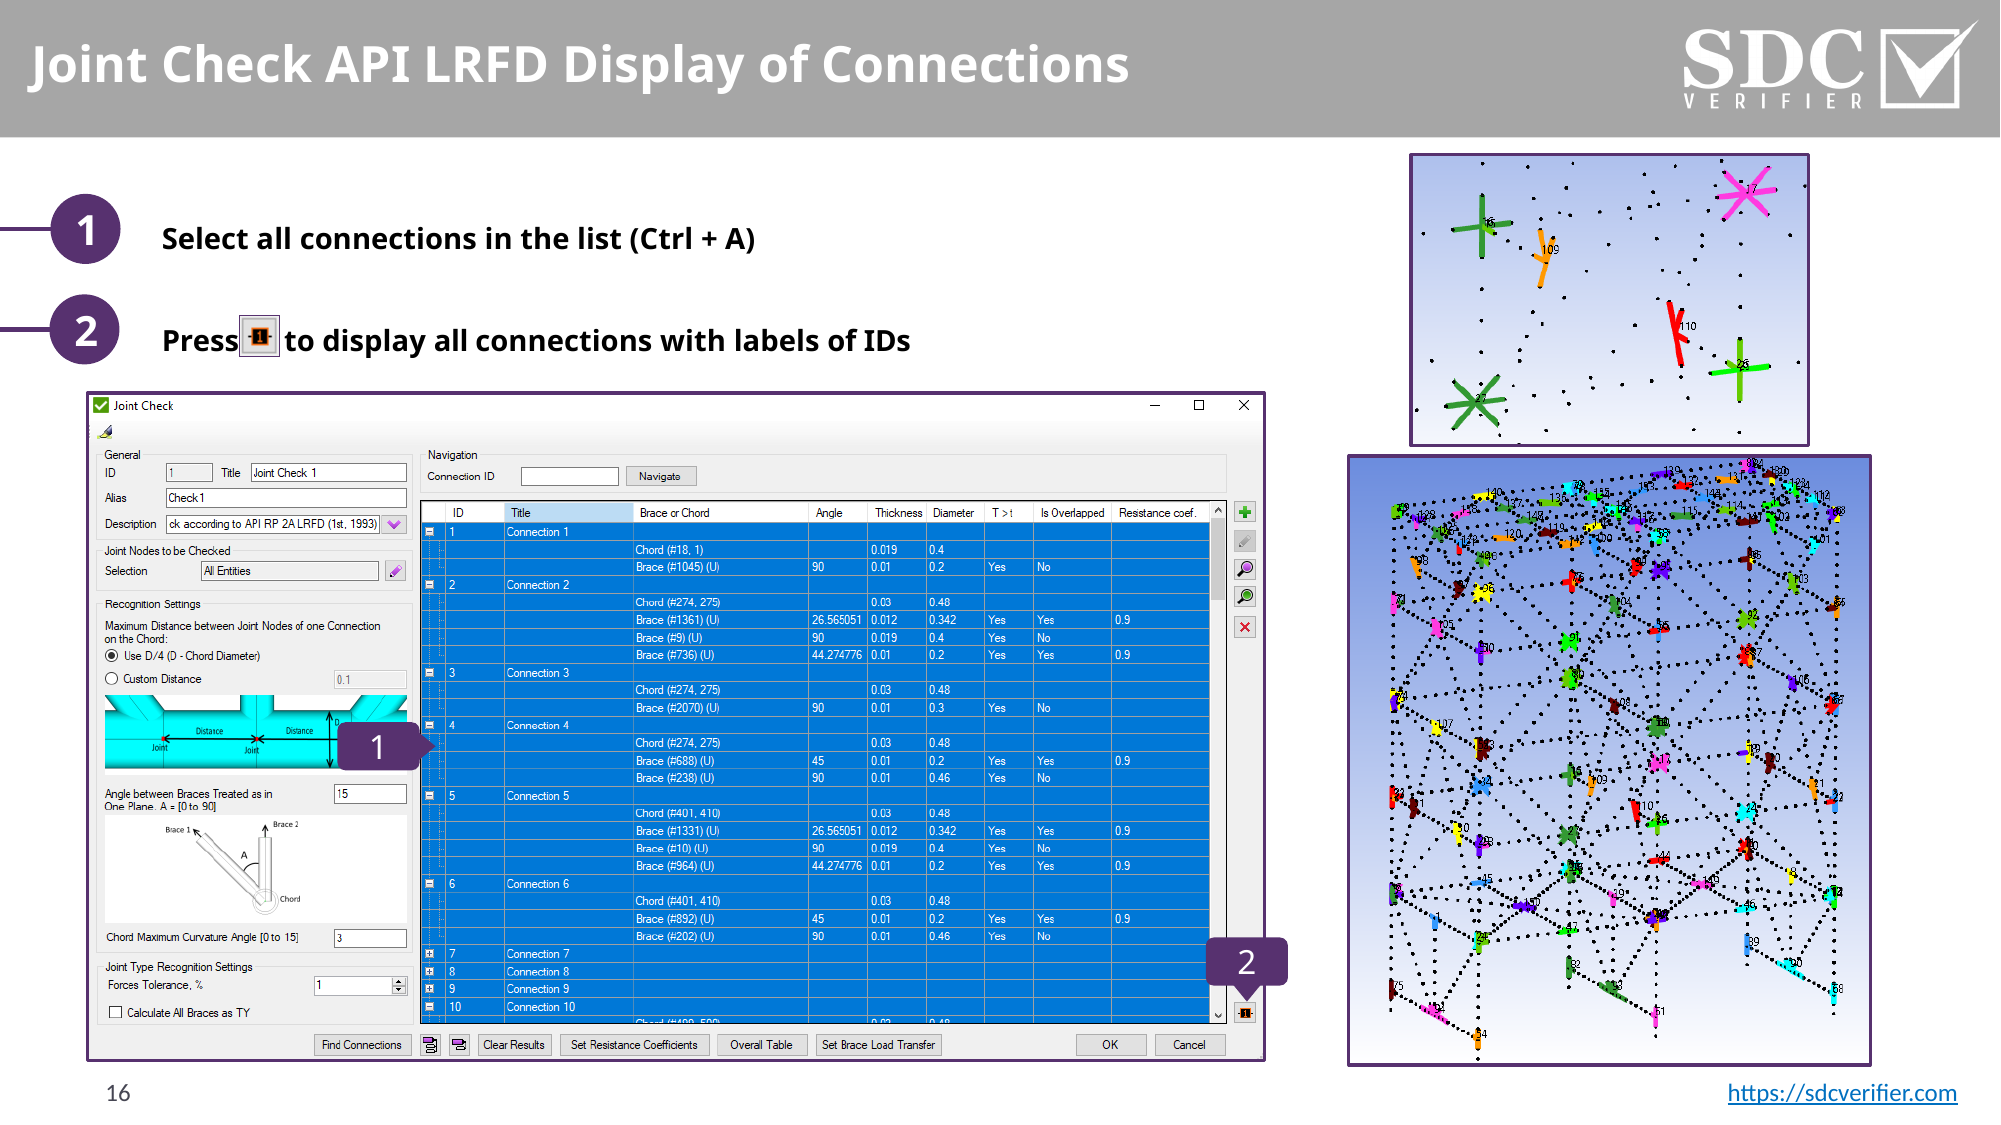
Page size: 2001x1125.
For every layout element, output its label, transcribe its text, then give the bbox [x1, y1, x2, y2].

text_box Press to display all connections with labels of IDs [145, 314, 944, 391]
text_box Select all connections in the list (Ctrl + A) [145, 213, 793, 266]
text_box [337, 721, 436, 771]
slide_number 16 [1, 1061, 146, 1122]
picture [1644, 0, 2000, 148]
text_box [0, 193, 121, 265]
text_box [0, 294, 120, 365]
picture [88, 394, 1263, 1060]
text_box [1205, 937, 1289, 1002]
title Joint Check API LRFD Display of Connections [16, 24, 1948, 113]
picture [238, 315, 280, 357]
picture [1350, 457, 1869, 1064]
picture [1412, 156, 1807, 445]
